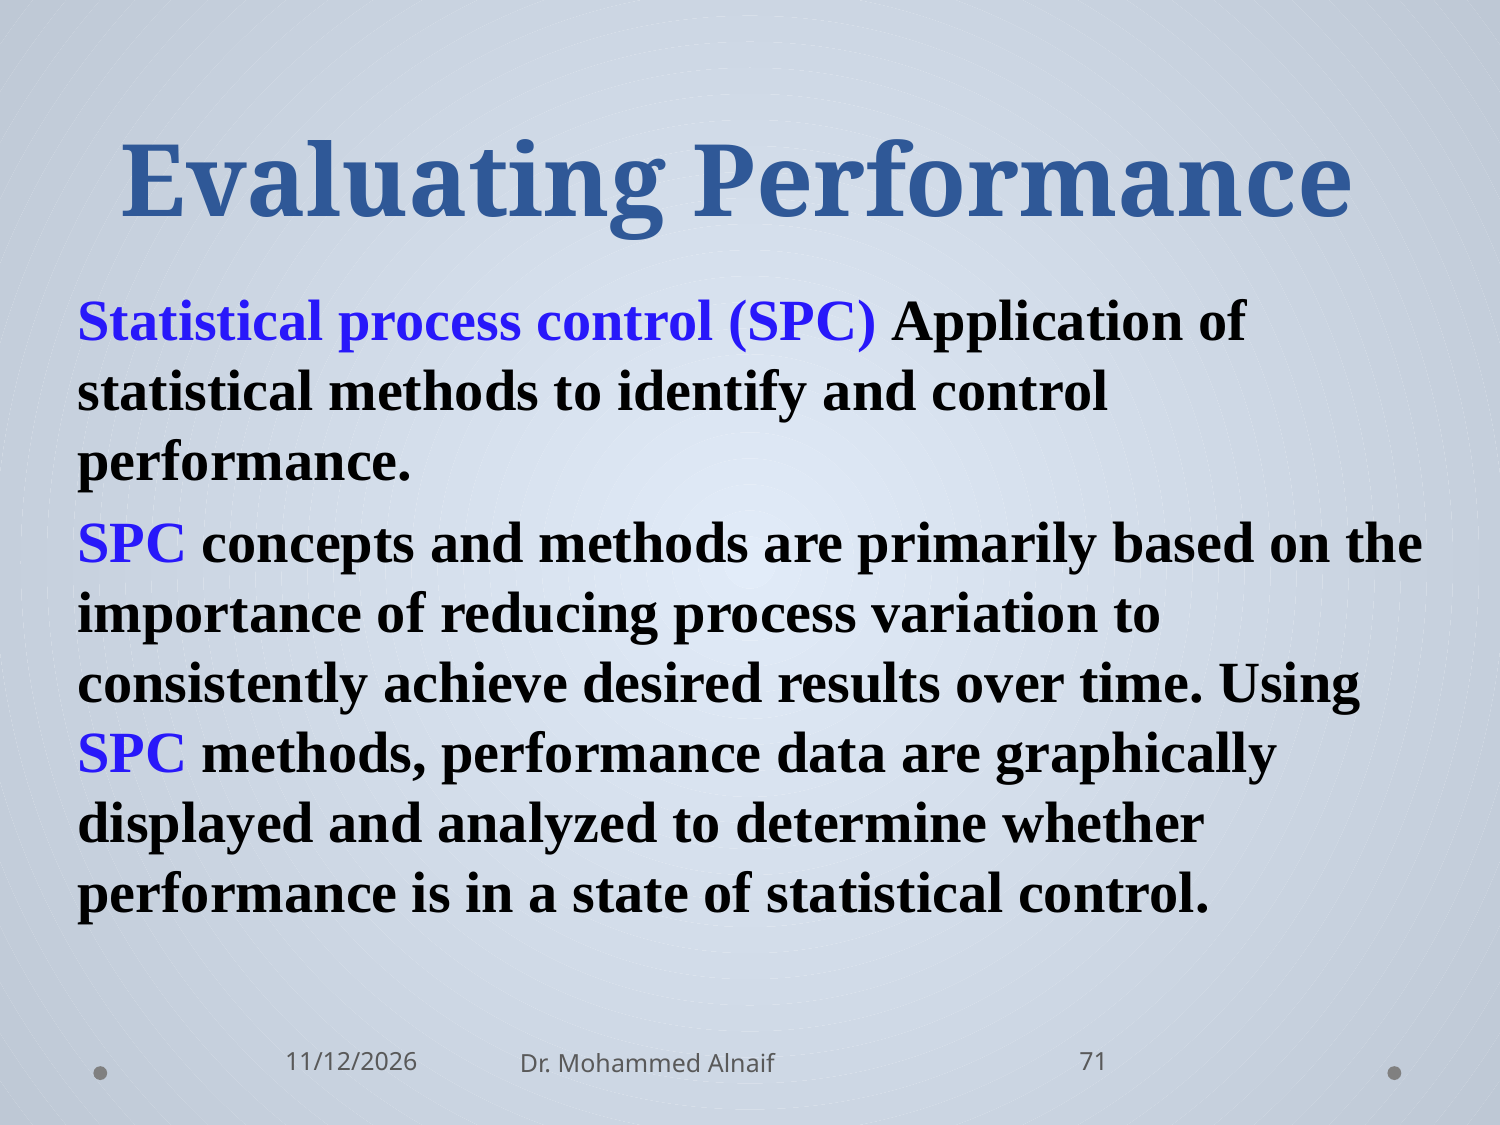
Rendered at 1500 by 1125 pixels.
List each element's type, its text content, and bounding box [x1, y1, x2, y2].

title Evaluating Performance [100, 78, 1376, 244]
subtitle Statistical process control (SPC) Application of statistical methods to identify and control performance. SPC concepts and methods are primarily based on the importance of reducing process variation to consistently achieve desired results over time. Using SPC methods, performance data are graphically displayed and analyzed to determine whether performance is in a state of statistical control. [62, 275, 1463, 1013]
slide_number 71 [1074, 1025, 1425, 1100]
footer Dr. Mohammed Alnaif [512, 1025, 988, 1100]
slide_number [75, 1025, 425, 1100]
